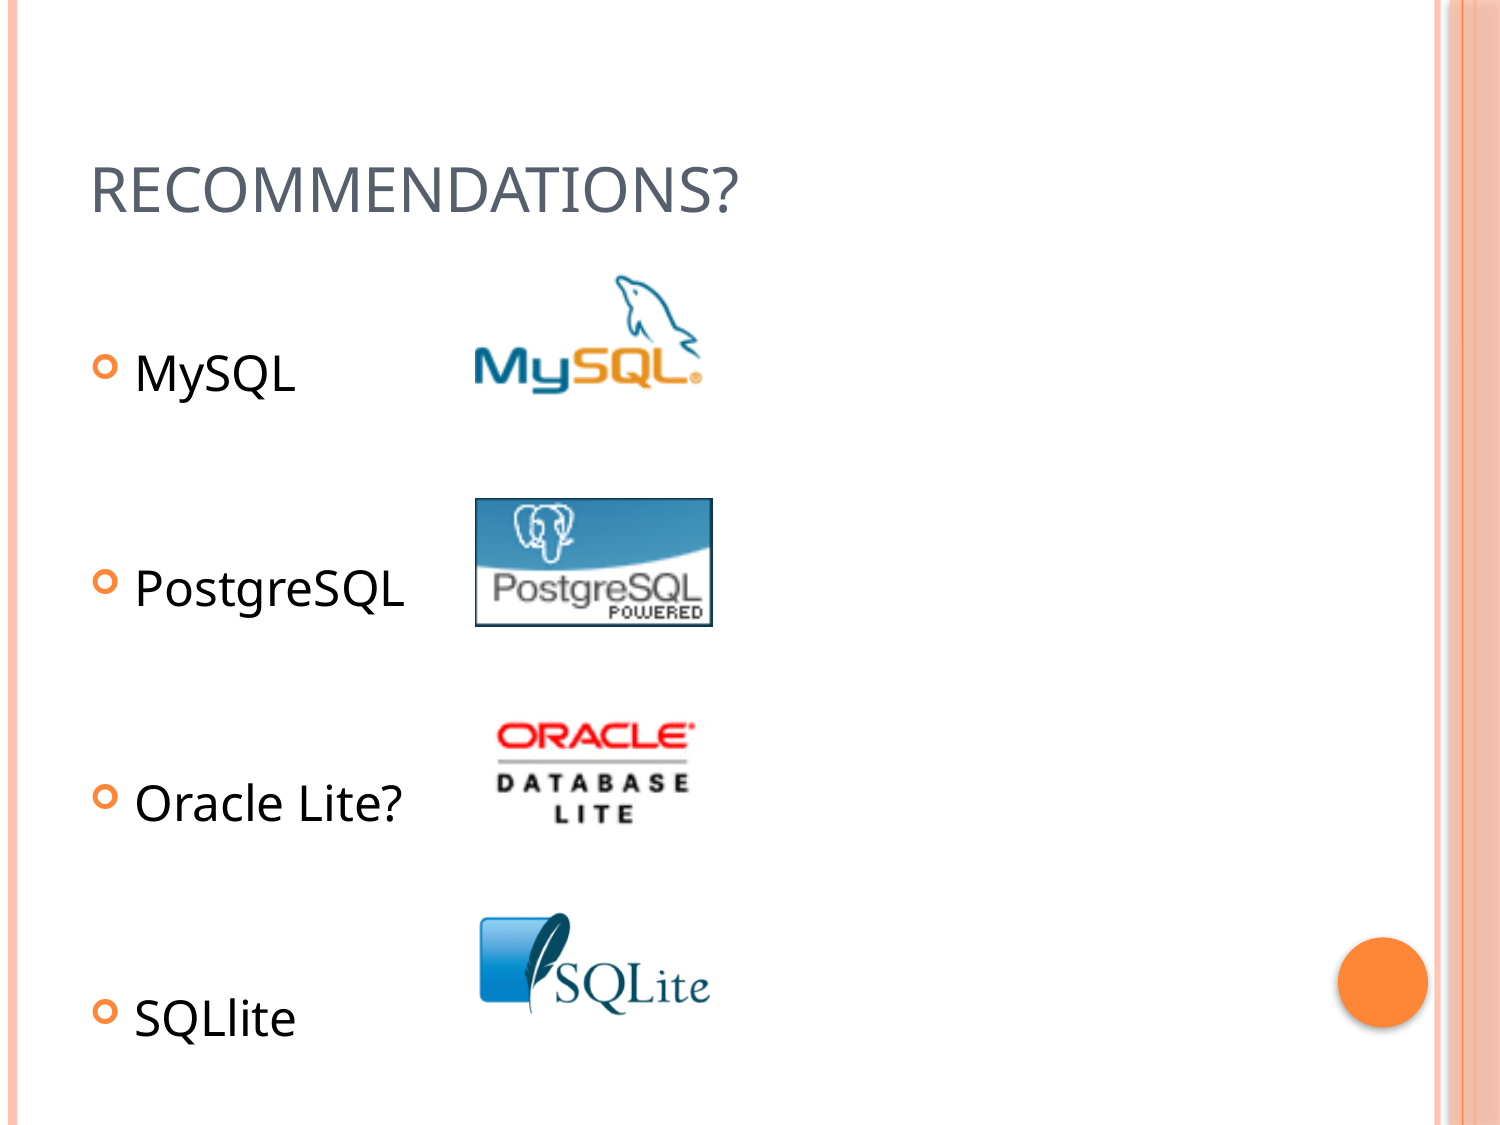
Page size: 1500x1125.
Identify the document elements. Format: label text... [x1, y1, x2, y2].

picture [474, 261, 714, 405]
title Recommendations? [75, 45, 1300, 233]
picture [474, 699, 714, 841]
picture [474, 907, 714, 1018]
list MySQL PostgreSQL Oracle Lite? SQLlite [75, 262, 1300, 1062]
picture [474, 498, 714, 627]
